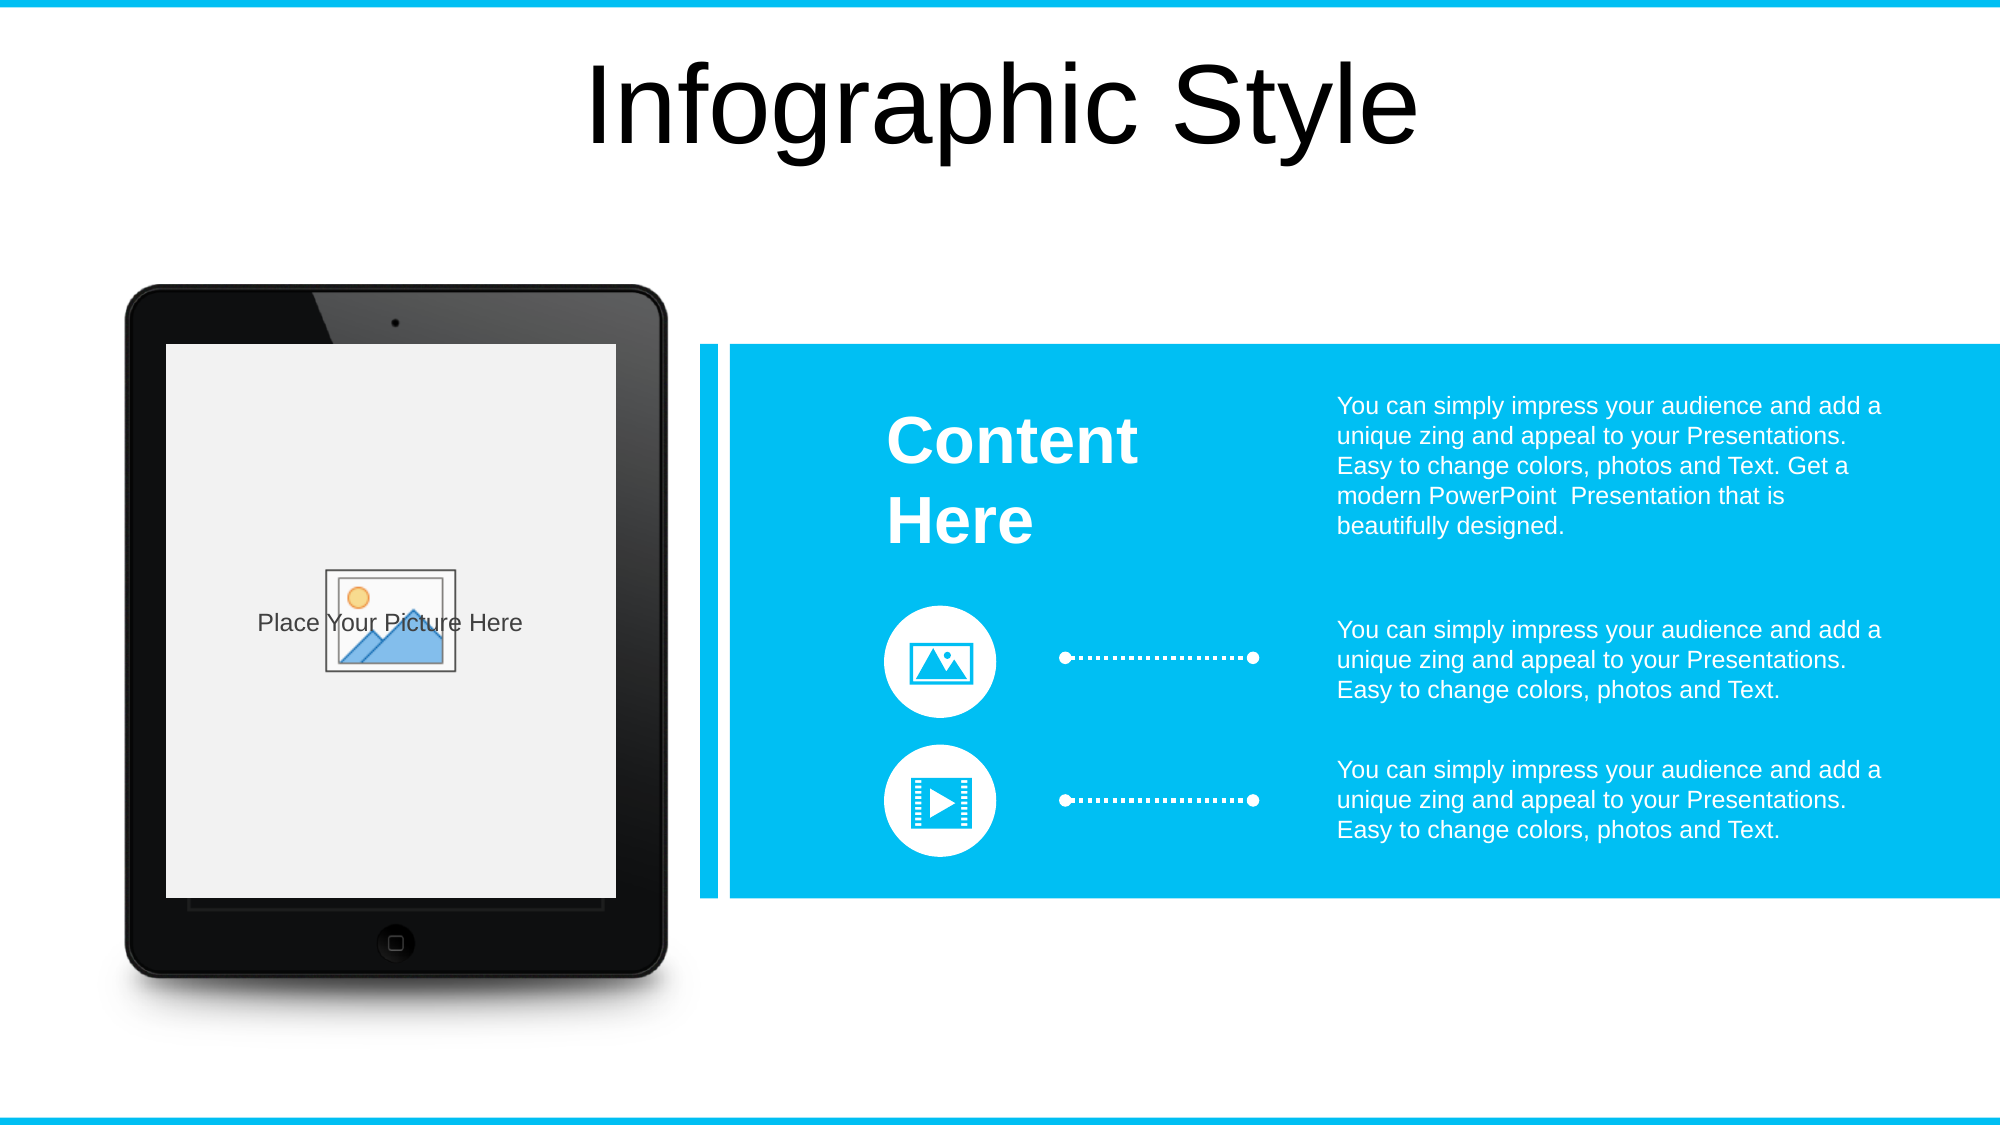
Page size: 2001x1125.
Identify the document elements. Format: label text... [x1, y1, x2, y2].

list Infographic Style [53, 47, 1952, 167]
text_box You can simply impress your audience and add a unique zing and appeal to your Presentations. Easy to change colors, photos and Text. [1322, 746, 1909, 851]
text_box Content Here [871, 389, 1253, 564]
text_box [909, 642, 974, 686]
picture [97, 284, 701, 1050]
text_box [883, 604, 998, 719]
text_box You can simply impress your audience and add a unique zing and appeal to your Presentations. Easy to change colors, photos and Text. [1322, 606, 1909, 711]
text_box You can simply impress your audience and add a unique zing and appeal to your Presentations. Easy to change colors, photos and Text. Get a modern PowerPoint Presentation that is beautifully designed. [1322, 382, 1909, 547]
text_box [883, 743, 998, 858]
text_box [910, 777, 973, 830]
